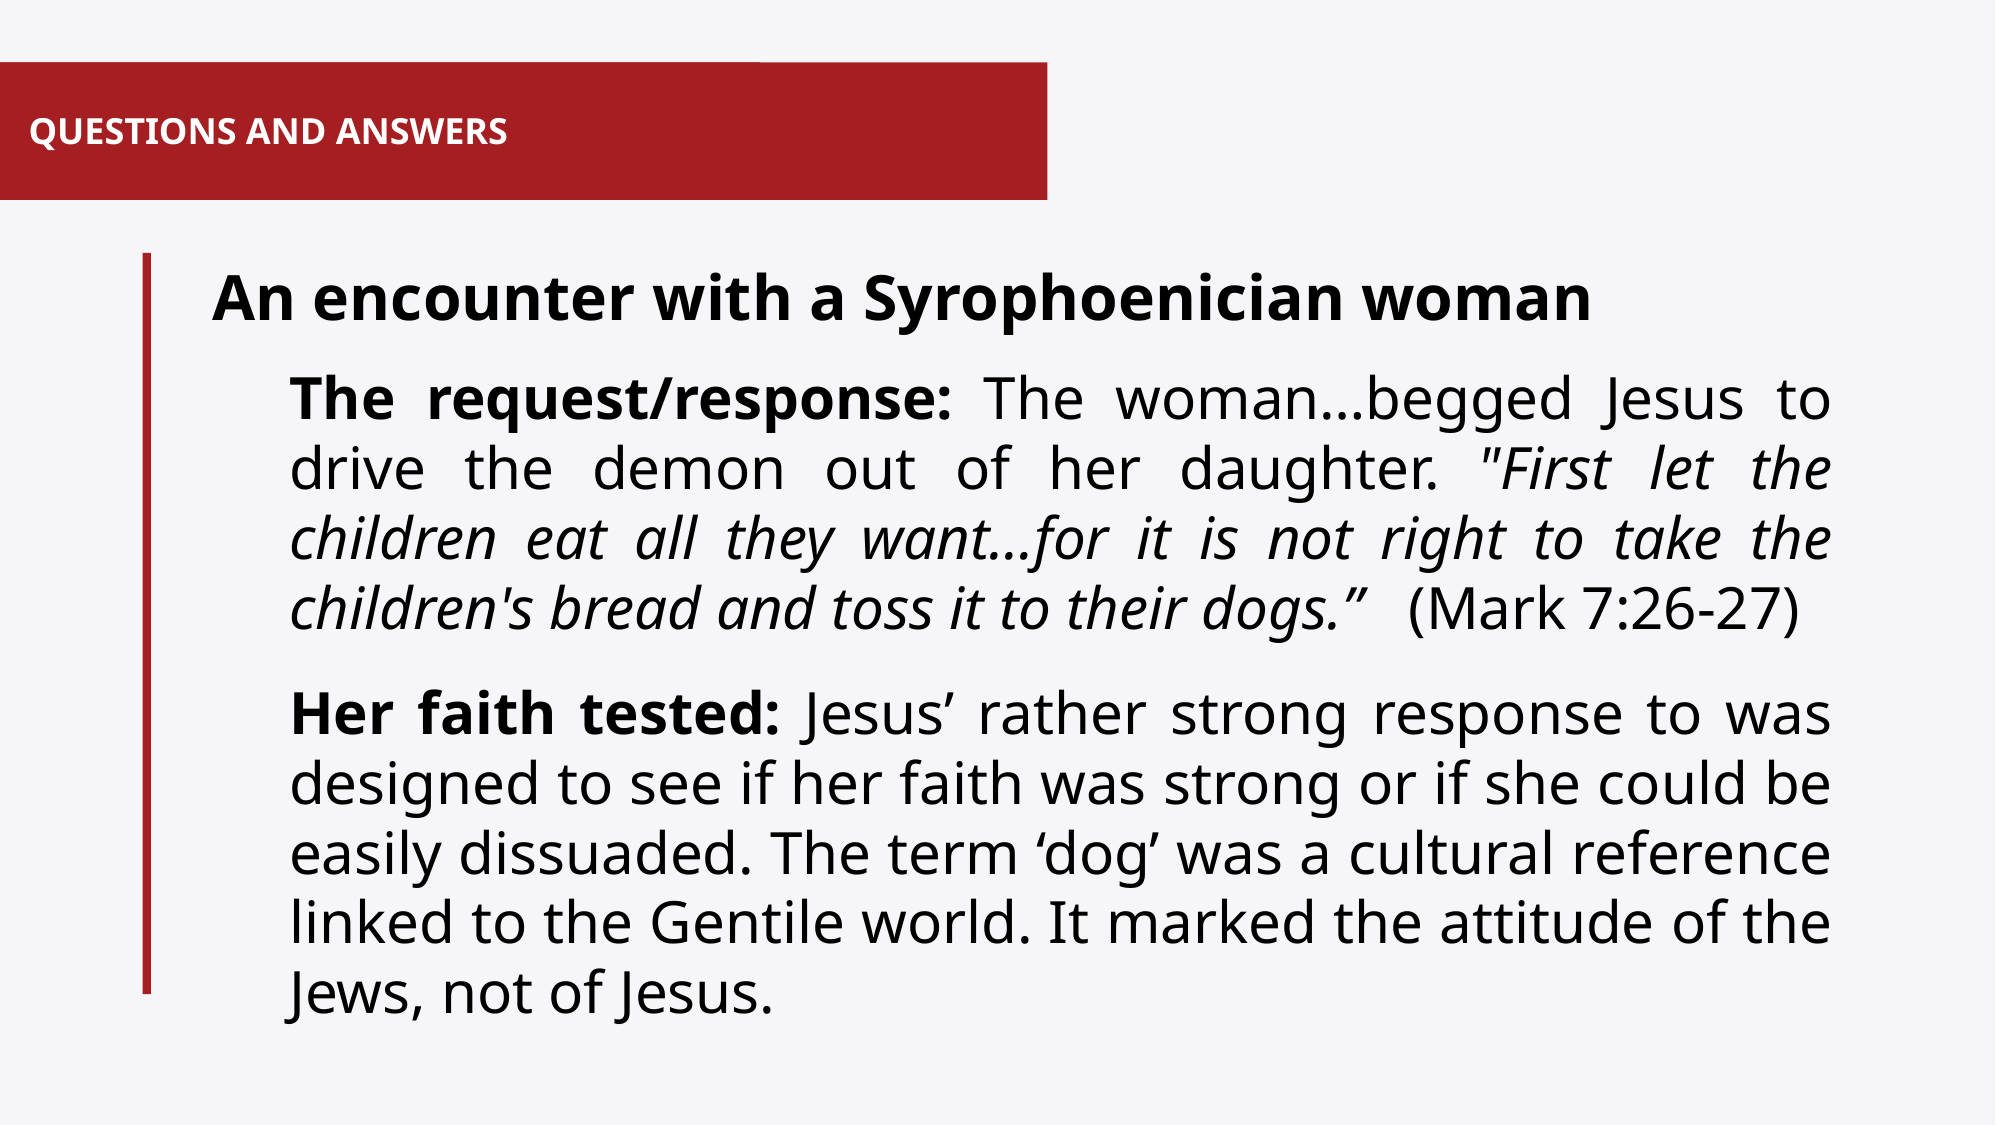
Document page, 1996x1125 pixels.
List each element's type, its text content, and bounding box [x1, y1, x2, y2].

subtitle An encounter with a Syrophoenician woman The request/response: The woman…begged Jesus to drive the demon out of her daughter. "First let the children eat all they want…for it is not right to take the children's bread and toss it to their dogs.” (Mark 7:26-27) Her faith tested: Jesus’ rather strong response to was designed to see if her faith was strong or if she could be easily dissuaded. The term ‘dog’ was a cultural reference linked to the Gentile world. It marked the attitude of the Jews, not of Jesus. [197, 249, 1848, 1088]
title QUESTIONS AND ANSWERS [0, 62, 1048, 200]
